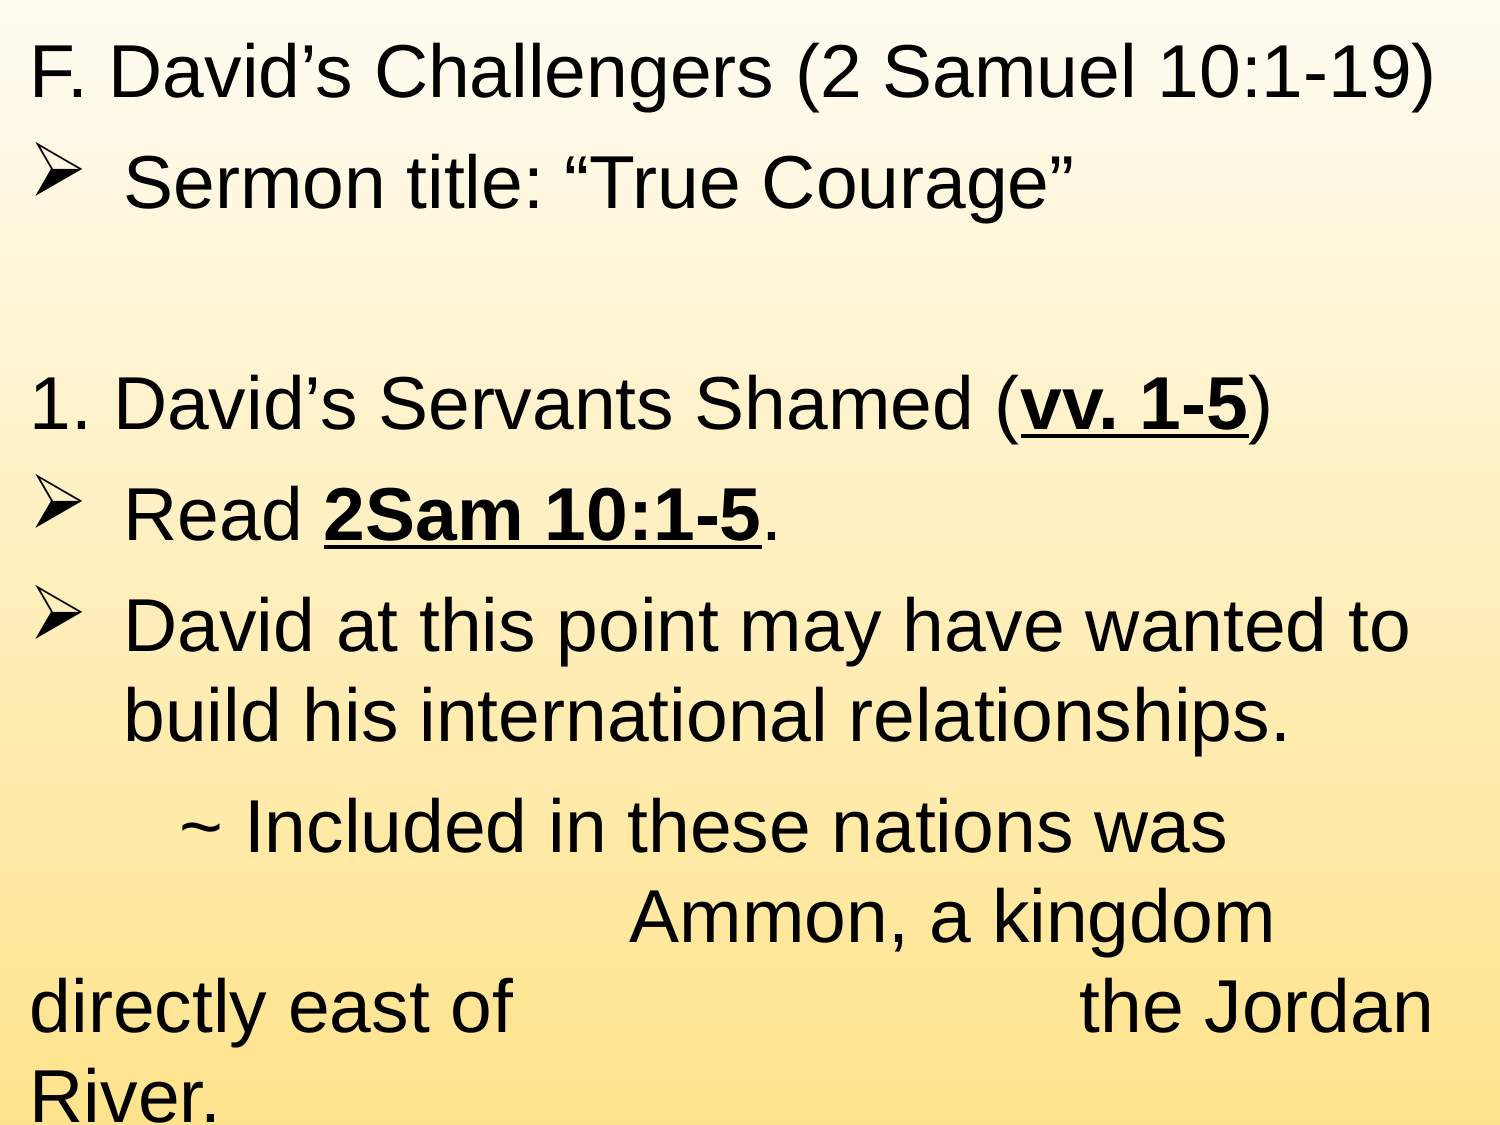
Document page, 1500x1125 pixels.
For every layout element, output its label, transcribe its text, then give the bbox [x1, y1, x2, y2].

subtitle F. David’s Challengers (2 Samuel 10:1-19) Sermon title: “True Courage” 1. David’s Servants Shamed (vv. 1-5) Read 2Sam 10:1-5. David at this point may have wanted to build his international relationships. ~ Included in these nations was Ammon, a kingdom directly east of the Jordan River. [14, 14, 1482, 1104]
